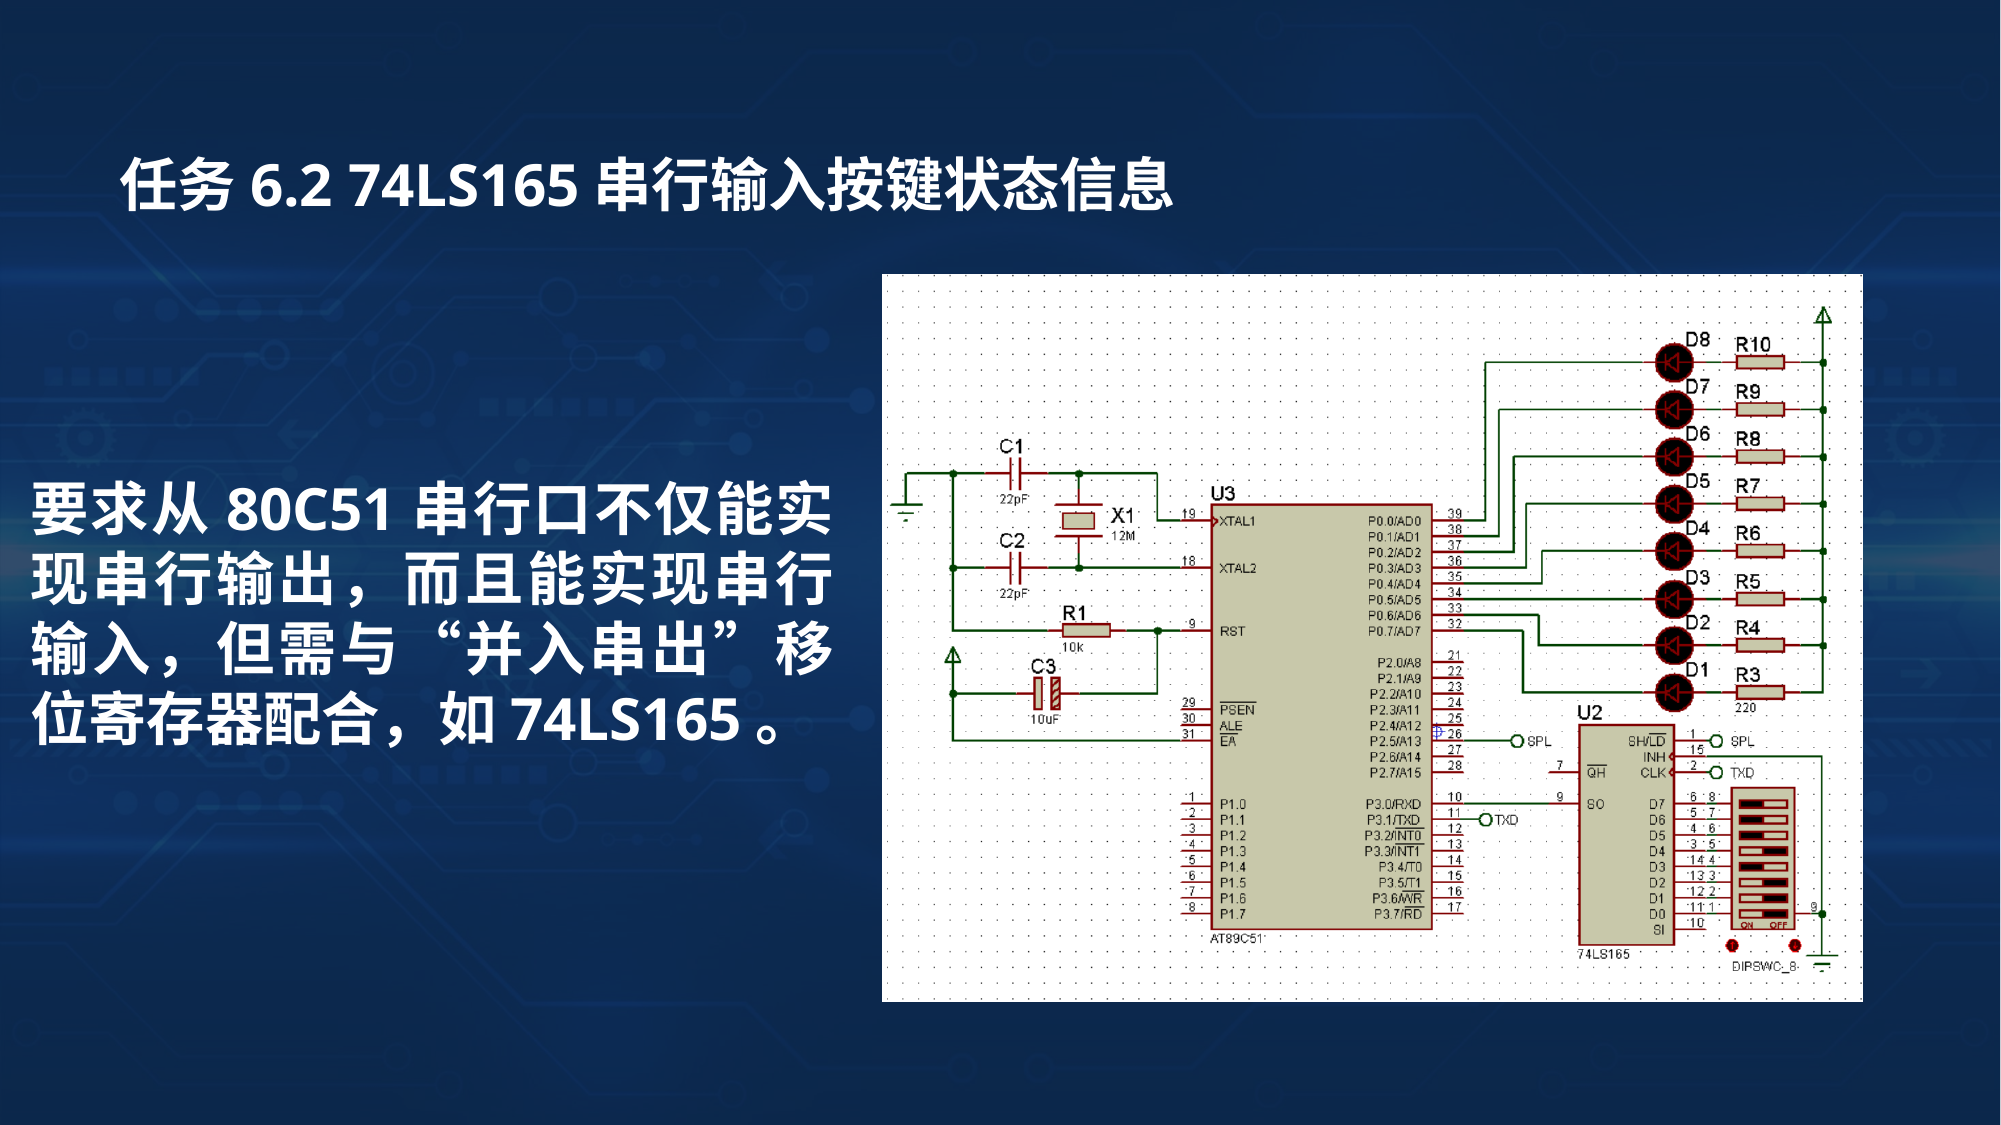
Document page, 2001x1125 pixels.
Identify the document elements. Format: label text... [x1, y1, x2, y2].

text_box 要求从80C51串行口不仅能实现串行输出，而且能实现串行输入，但需与“并入串出”移位寄存器配合，如74LS165。 [15, 464, 849, 760]
picture [882, 274, 1863, 1002]
text_box 任务6.2 74LS165串行输入按键状态信息 [104, 140, 1373, 226]
